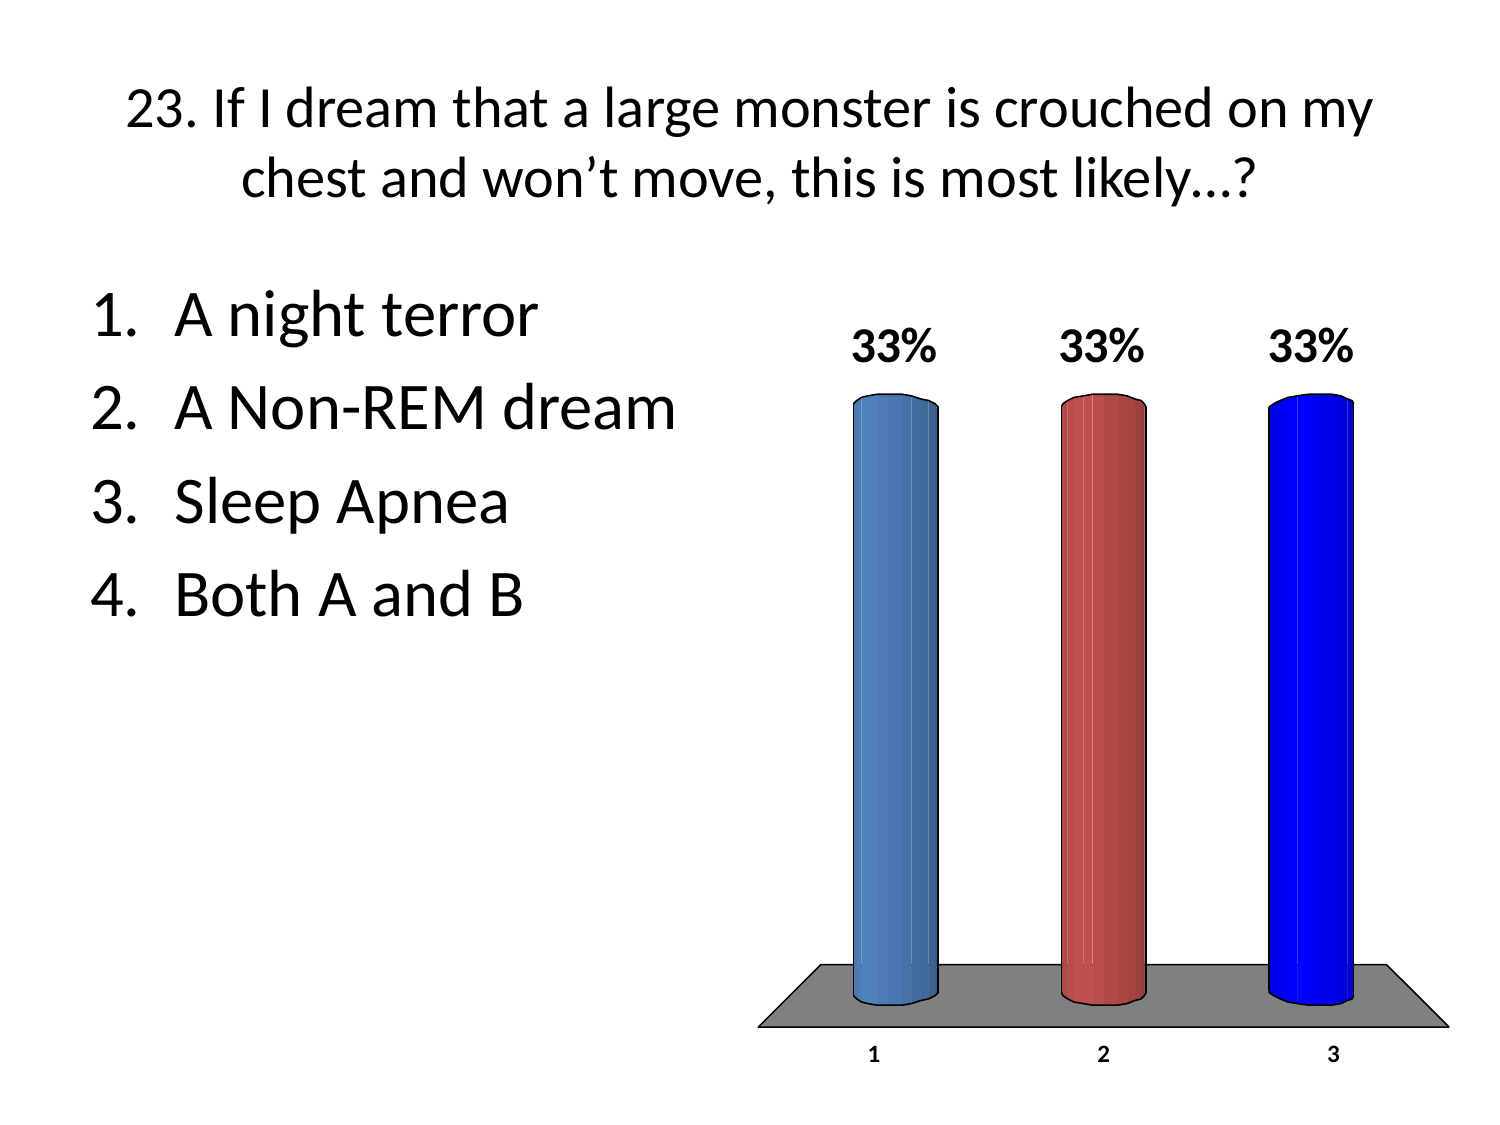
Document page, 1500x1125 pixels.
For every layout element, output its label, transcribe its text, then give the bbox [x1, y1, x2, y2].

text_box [739, 270, 1490, 1115]
title 23. If I dream that a large monster is crouched on my chest and won’t move, this is most likely…? [75, 45, 1425, 233]
list A night terror A Non-REM dream Sleep Apnea Both A and B [75, 262, 750, 1005]
